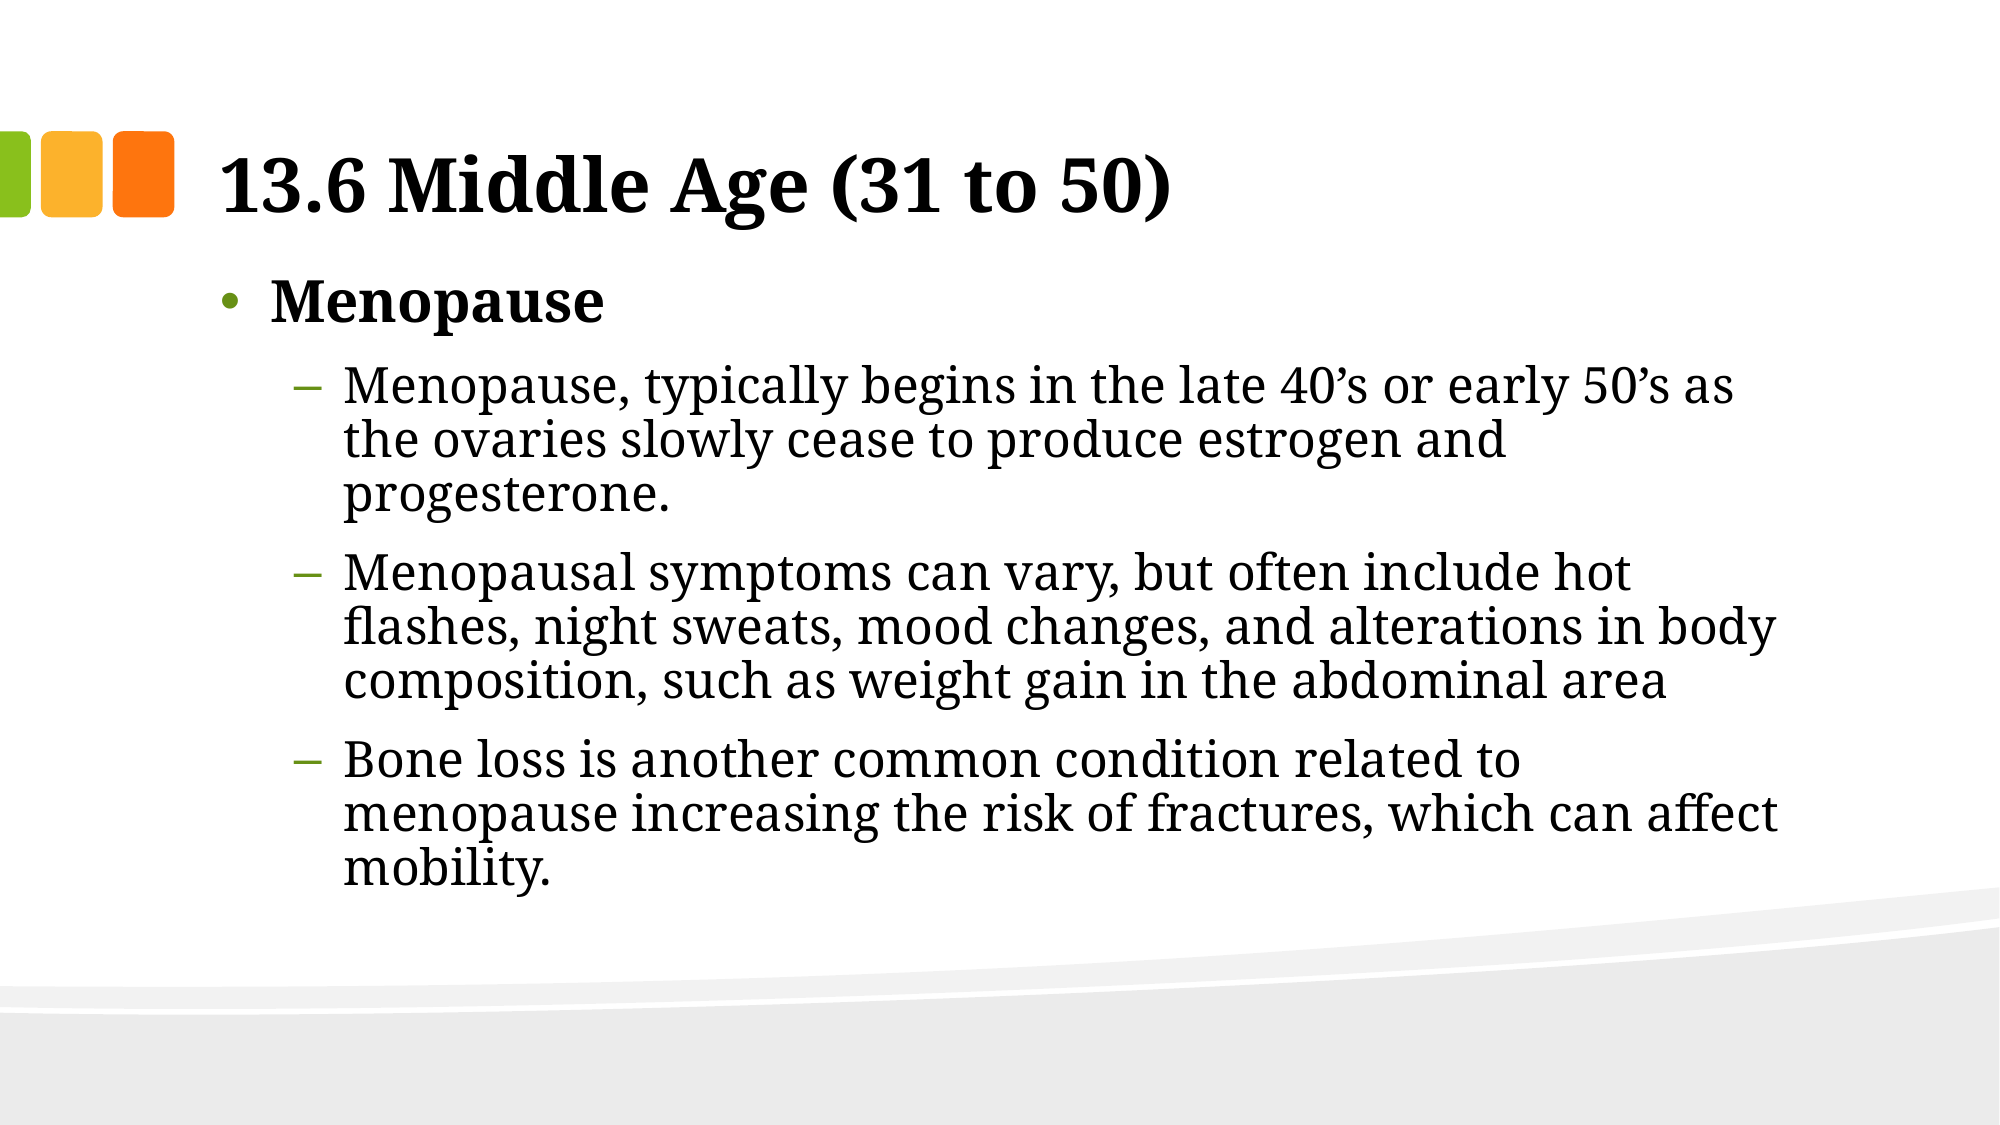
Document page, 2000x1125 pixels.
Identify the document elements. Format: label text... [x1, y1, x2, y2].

title 13.6 Middle Age (31 to 50) [199, 24, 1800, 238]
list Menopause Menopause, typically begins in the late 40’s or early 50’s as the ovaries slowly cease to produce estrogen and progesterone. Menopausal symptoms can vary, but often include hot flashes, night sweats, mood changes, and alterations in body composition, such as weight gain in the abdominal area Bone loss is another common condition related to menopause increasing the risk of fractures, which can affect mobility. [199, 262, 1800, 1013]
